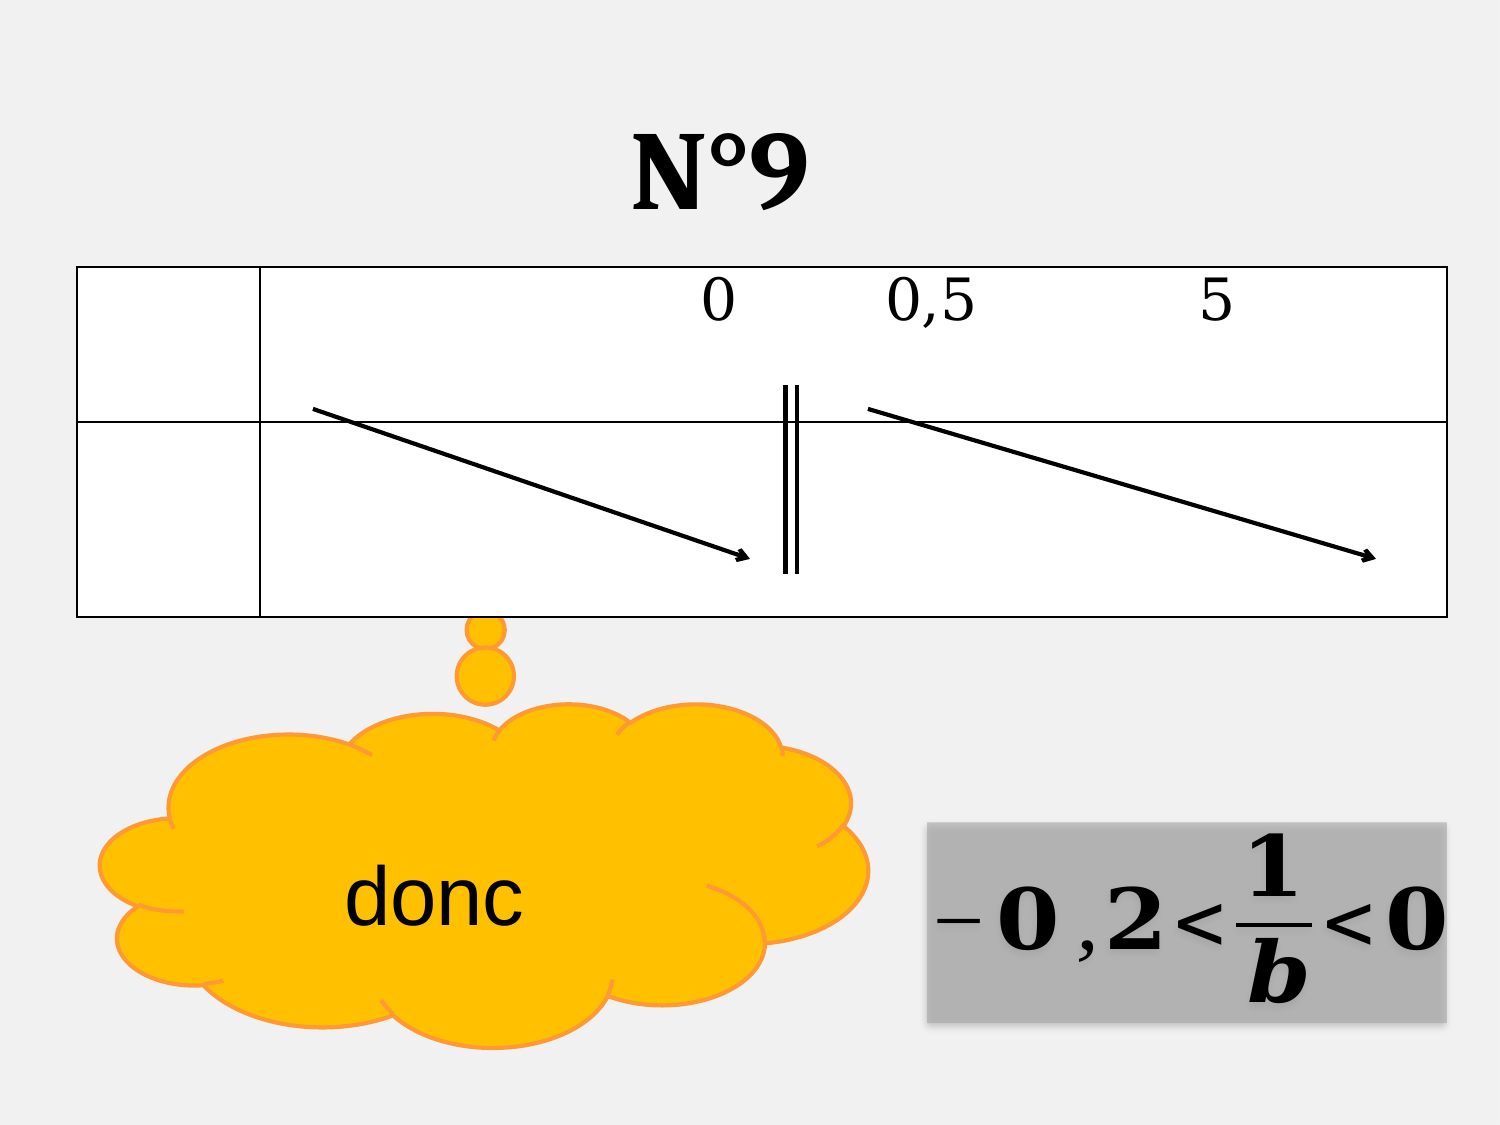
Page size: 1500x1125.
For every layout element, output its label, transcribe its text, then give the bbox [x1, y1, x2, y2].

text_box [312, 408, 751, 560]
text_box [867, 408, 1377, 560]
text_box N°9 [615, 89, 825, 240]
title [0, 0, 1500, 1125]
